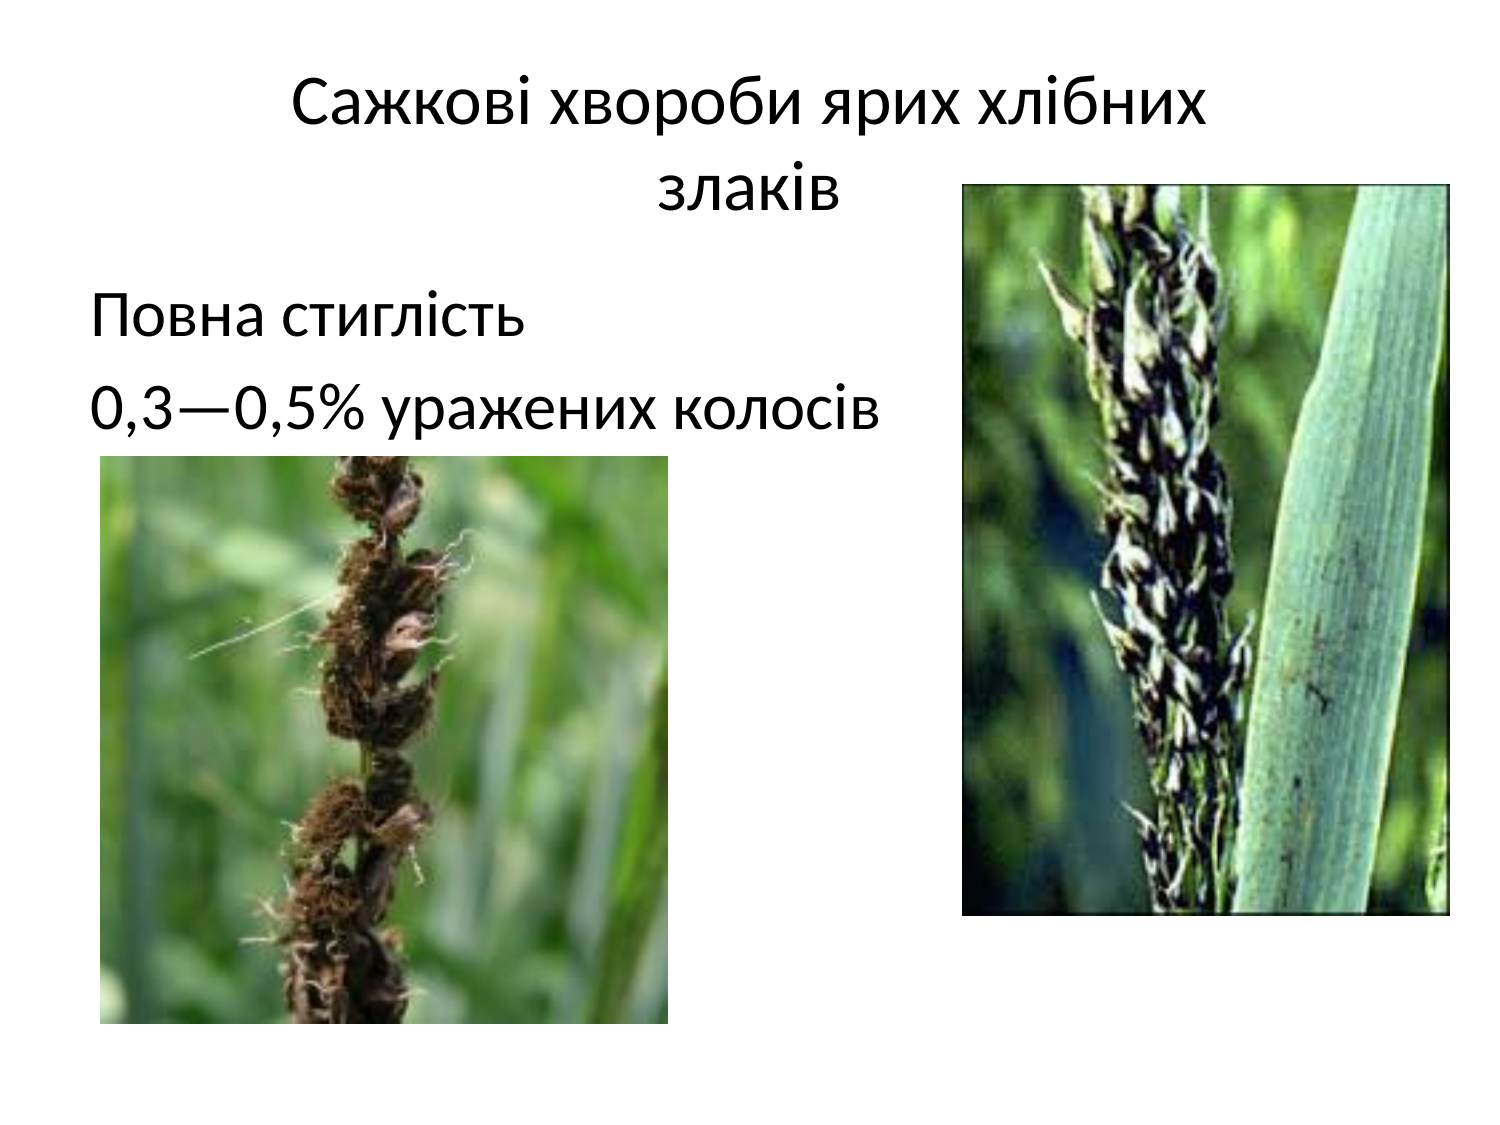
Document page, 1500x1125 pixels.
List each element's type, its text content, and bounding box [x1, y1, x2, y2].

picture [100, 455, 668, 1024]
picture [962, 184, 1450, 917]
title Сажкові хвороби ярих хлібних злаків [75, 45, 1425, 233]
list Повна стиглість 0,3—0,5% уражених колосів [75, 262, 1425, 1005]
